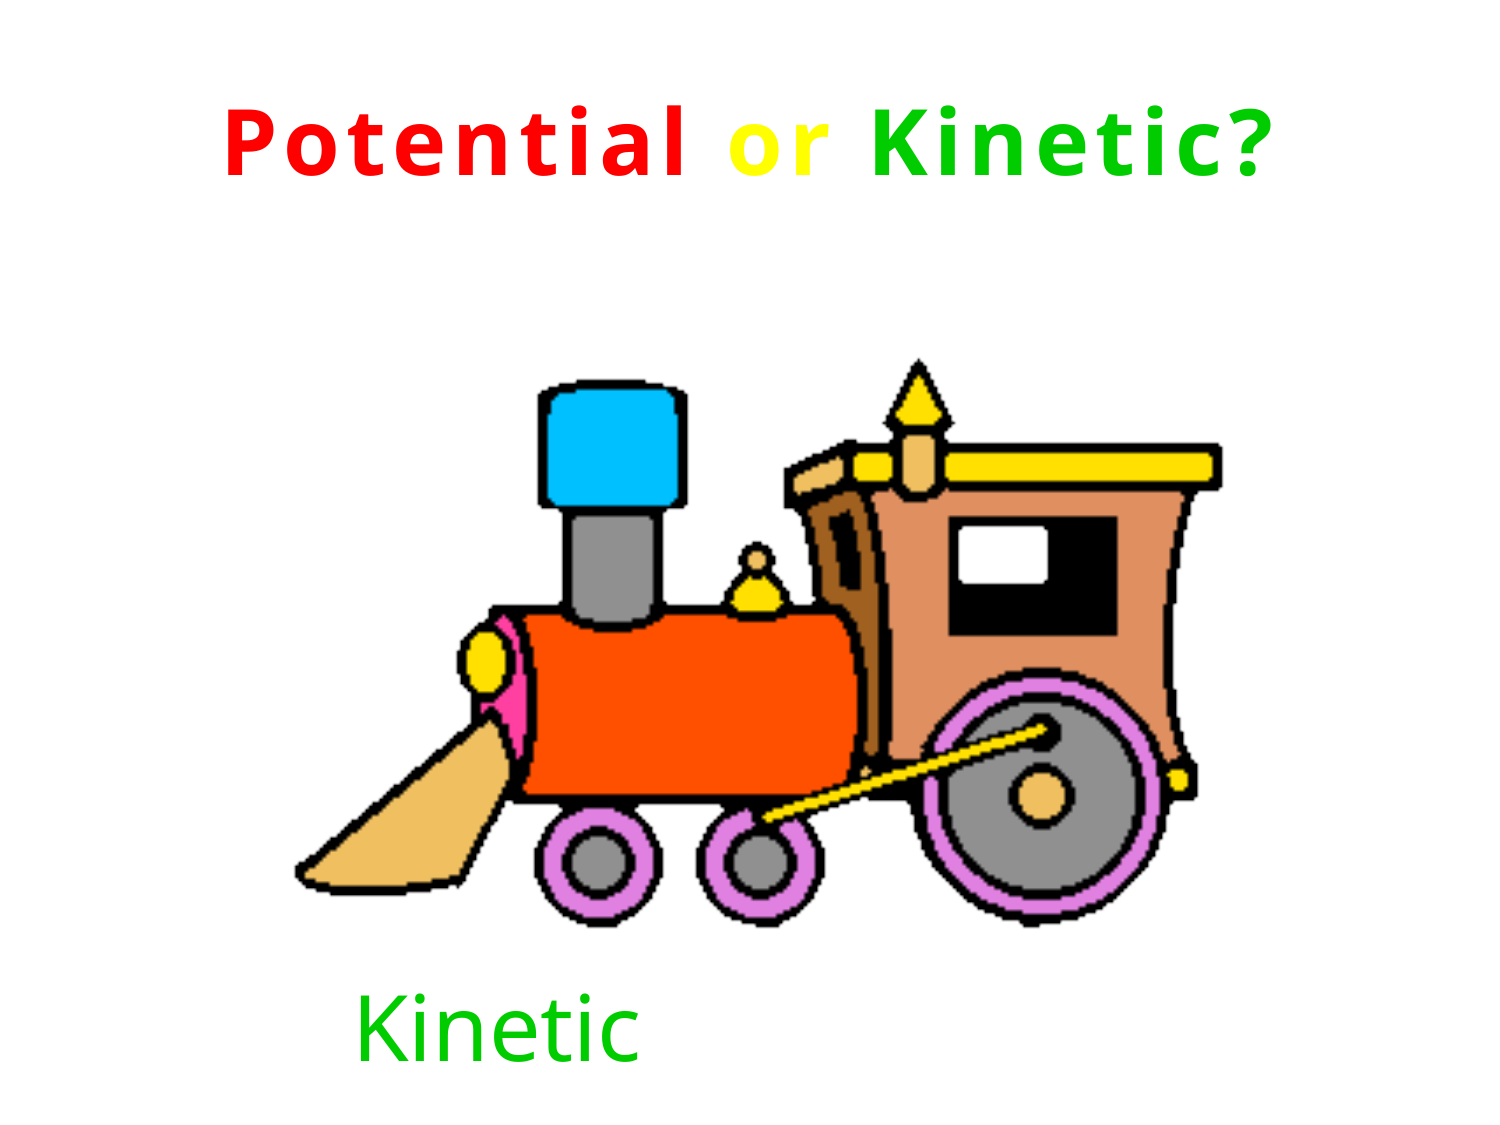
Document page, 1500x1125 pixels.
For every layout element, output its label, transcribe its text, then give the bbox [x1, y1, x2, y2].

text_box Kinetic [337, 985, 1138, 1088]
title Potential or Kinetic? [74, 44, 1426, 233]
picture [270, 324, 1270, 976]
